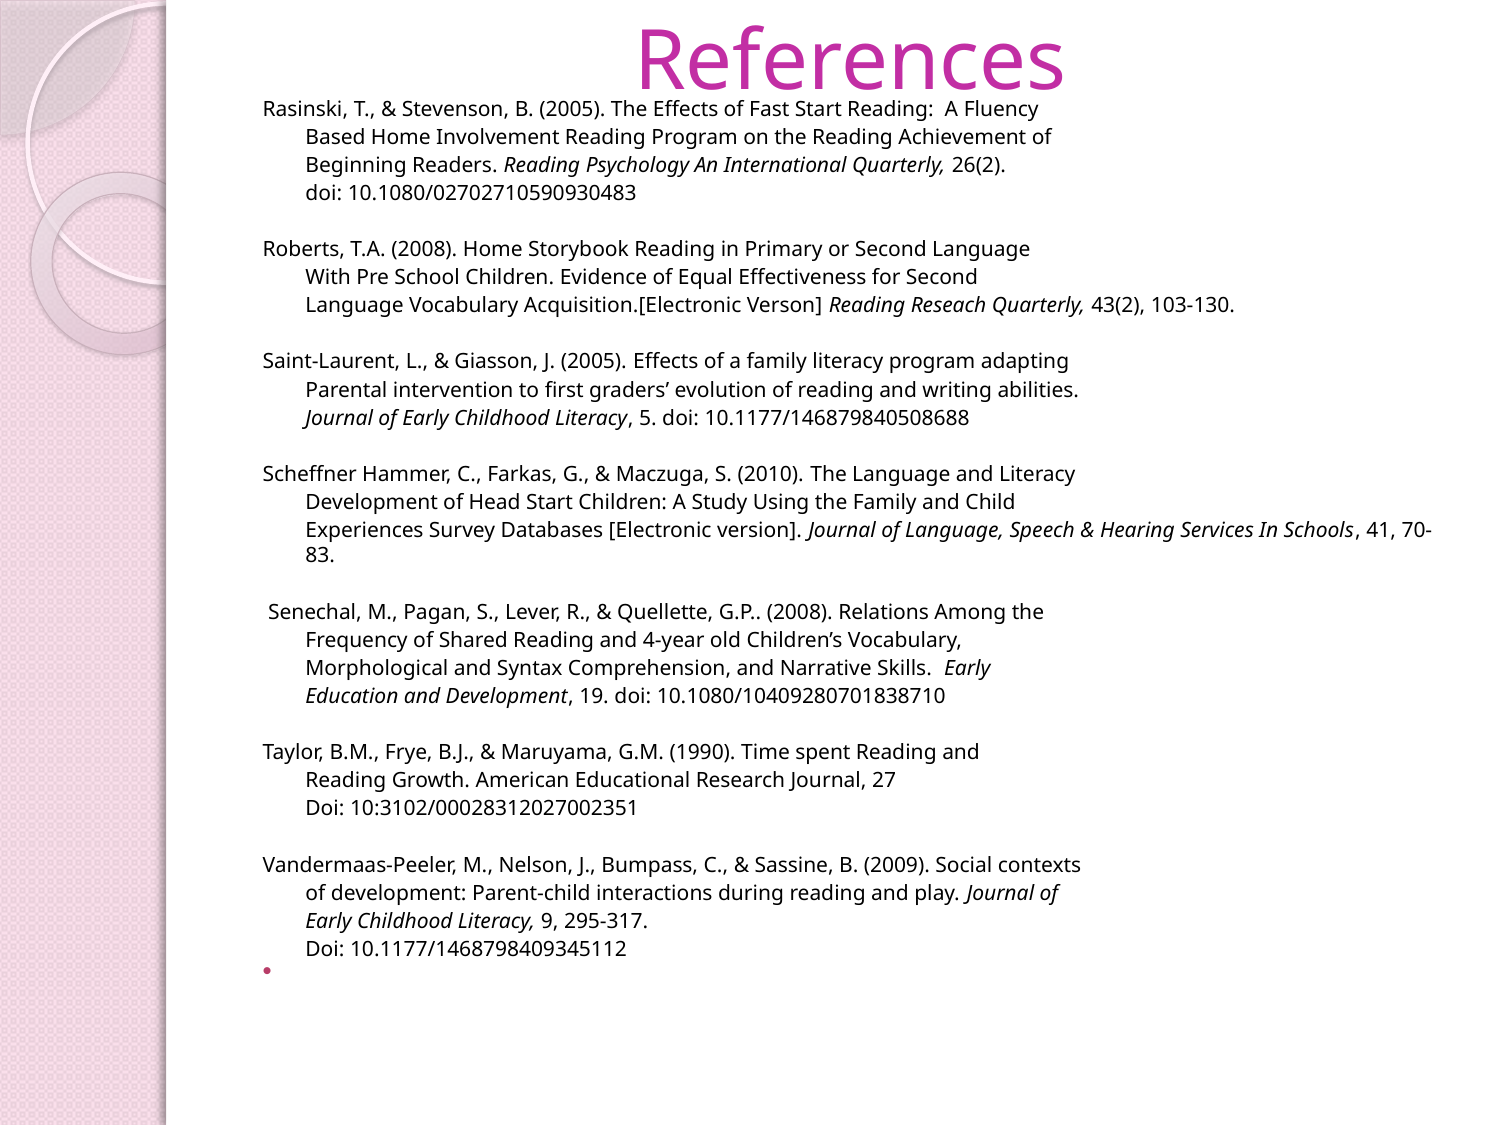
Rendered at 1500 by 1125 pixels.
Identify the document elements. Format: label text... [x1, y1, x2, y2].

title References [235, 0, 1466, 87]
list Rasinski, T., & Stevenson, B. (2005). The Effects of Fast Start Reading: A Fluency Based Home Involvement Reading Program on the Reading Achievement of Beginning Readers. Reading Psychology An International Quarterly, 26(2). doi: 10.1080/02702710590930483 Roberts, T.A. (2008). Home Storybook Reading in Primary or Second Language With Pre School Children. Evidence of Equal Effectiveness for Second Language Vocabulary Acquisition.[Electronic Verson] Reading Reseach Quarterly, 43(2), 103-130. Saint-Laurent, L., & Giasson, J. (2005). Effects of a family literacy program adapting Parental intervention to first graders’ evolution of reading and writing abilities. Journal of Early Childhood Literacy, 5. doi: 10.1177/146879840508688 Scheffner Hammer, C., Farkas, G., & Maczuga, S. (2010). The Language and Literacy Development of Head Start Children: A Study Using the Family and Child Experiences Survey Databases [Electronic version]. Journal of Language, Speech & Hearing Services In Schools, 41, 70-83. Senechal, M., Pagan, S., Lever, R., & Quellette, G.P.. (2008). Relations Among the Frequency of Shared Reading and 4-year old Children’s Vocabulary, Morphological and Syntax Comprehension, and Narrative Skills. Early Education and Development, 19. doi: 10.1080/10409280701838710 Taylor, B.M., Frye, B.J., & Maruyama, G.M. (1990). Time spent Reading and Reading Growth. American Educational Research Journal, 27 Doi: 10:3102/00028312027002351 Vandermaas-Peeler, M., Nelson, J., Bumpass, C., & Sassine, B. (2009). Social contexts of development: Parent-child interactions during reading and play. Journal of Early Childhood Literacy, 9, 295-317. Doi: 10.1177/1468798409345112 [235, 87, 1466, 1025]
